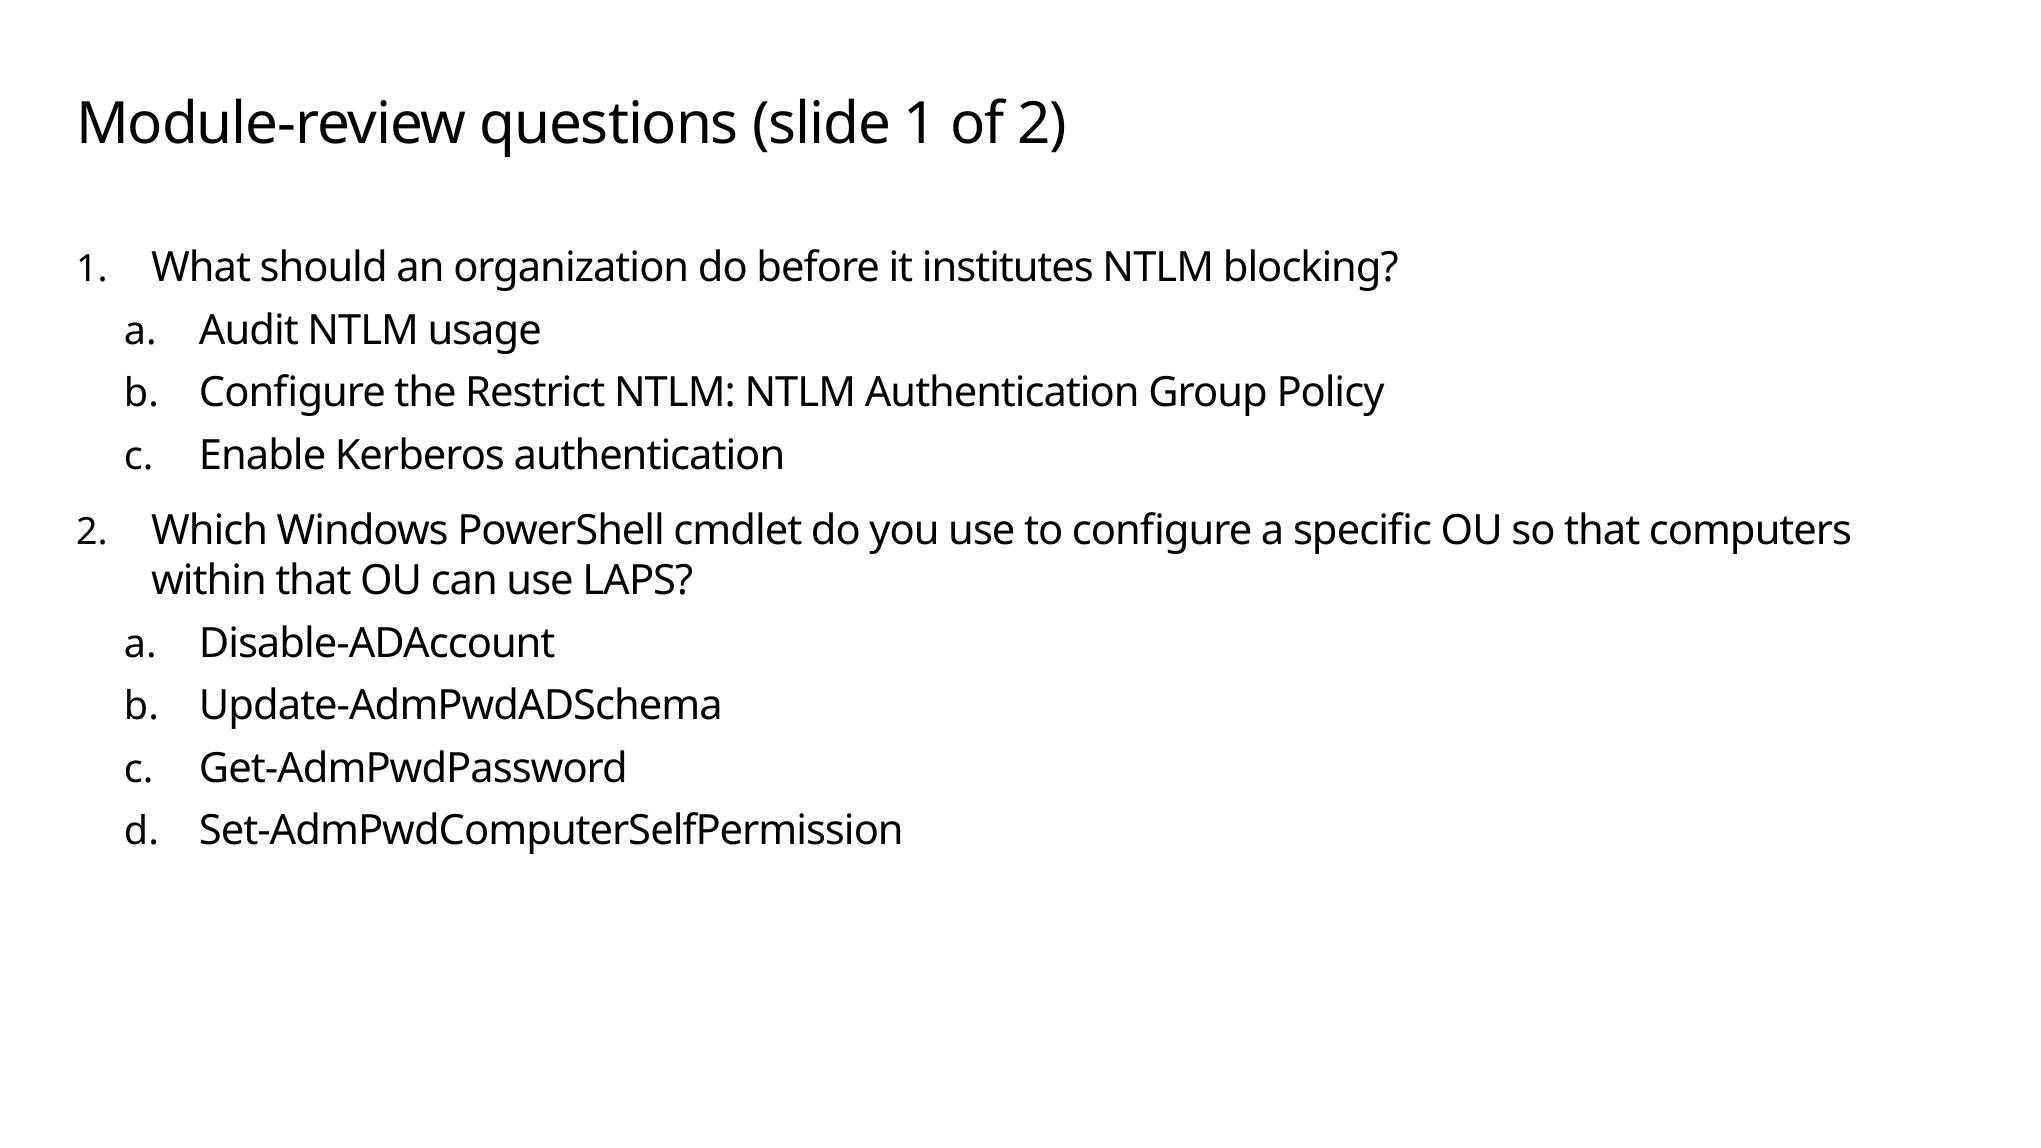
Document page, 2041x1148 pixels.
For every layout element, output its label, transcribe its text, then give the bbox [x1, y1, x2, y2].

list What should an organization do before it institutes NTLM blocking? Audit NTLM usage Configure the Restrict NTLM: NTLM Authentication Group Policy Enable Kerberos authentication Which Windows PowerShell cmdlet do you use to configure a specific OU so that computers within that OU can use LAPS? Disable-ADAccount Update-AdmPwdADSchema Get-AdmPwdPassword Set-AdmPwdComputerSelfPermission [76, 240, 1970, 1074]
title Module-review questions (slide 1 of 2) [76, 93, 1968, 161]
